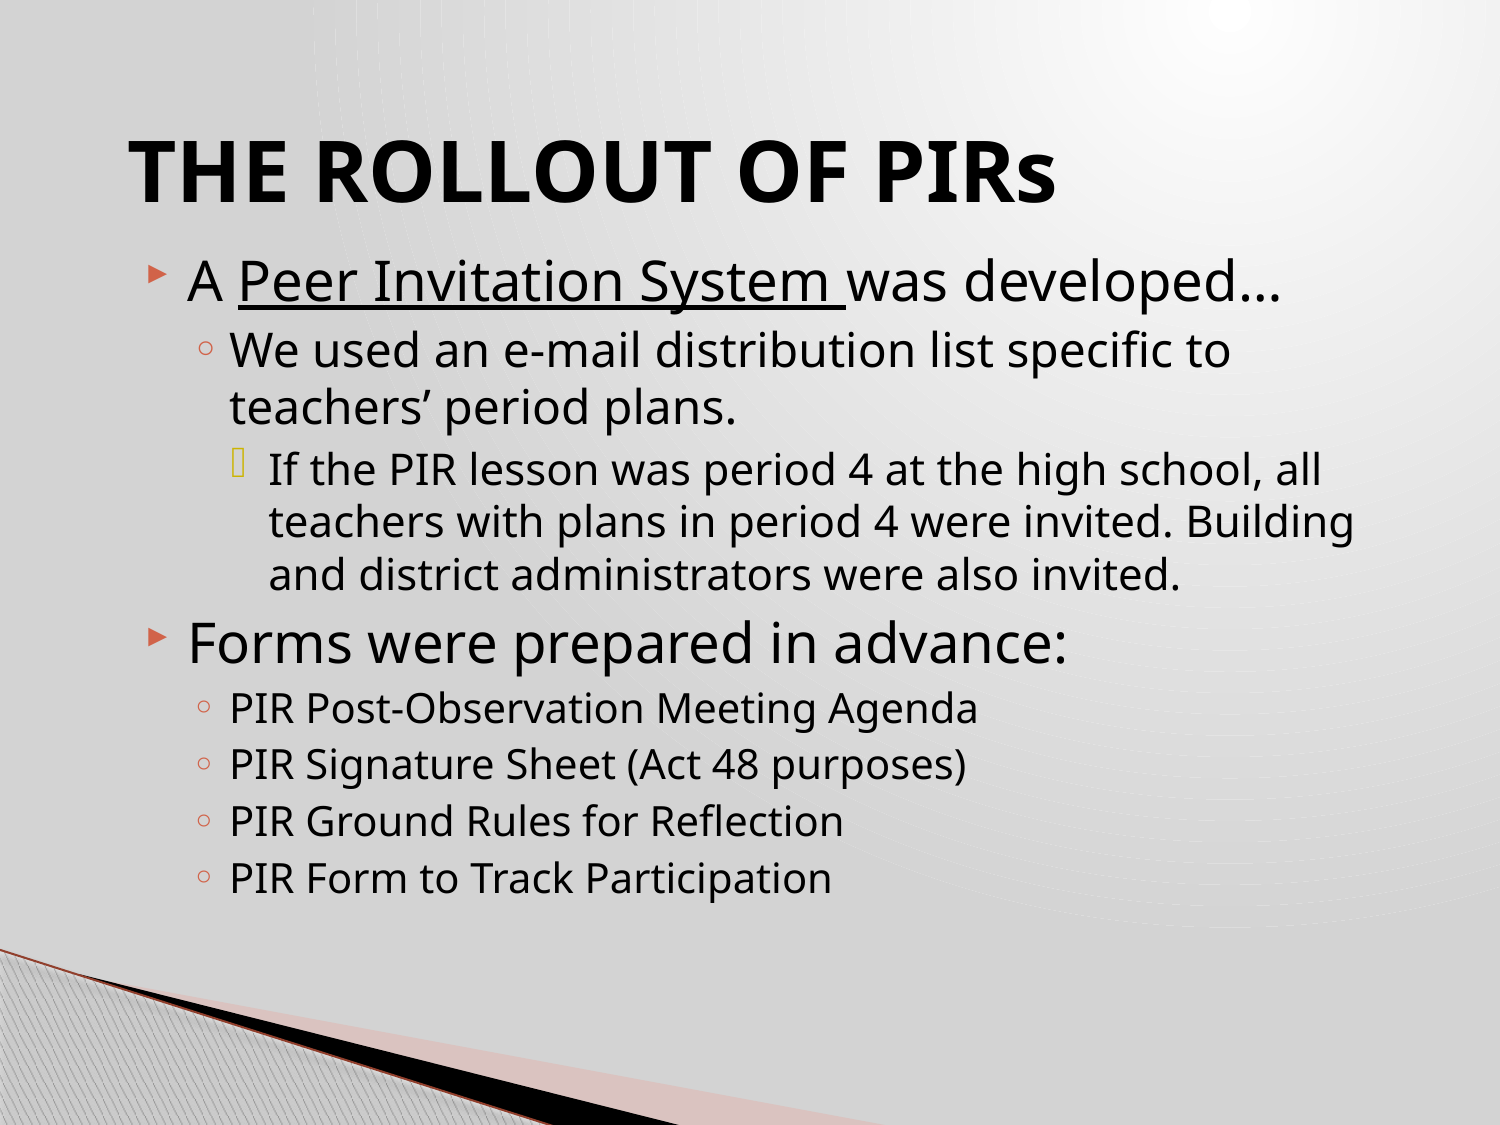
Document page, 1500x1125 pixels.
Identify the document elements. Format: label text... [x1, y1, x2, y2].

list A Peer Invitation System was developed… We used an e-mail distribution list specific to teachers’ period plans. If the PIR lesson was period 4 at the high school, all teachers with plans in period 4 were invited. Building and district administrators were also invited. Forms were prepared in advance: PIR Post-Observation Meeting Agenda PIR Signature Sheet (Act 48 purposes) PIR Ground Rules for Reflection PIR Form to Track Participation [112, 238, 1388, 1075]
title THE ROLLOUT OF PIRs [112, 99, 1388, 238]
